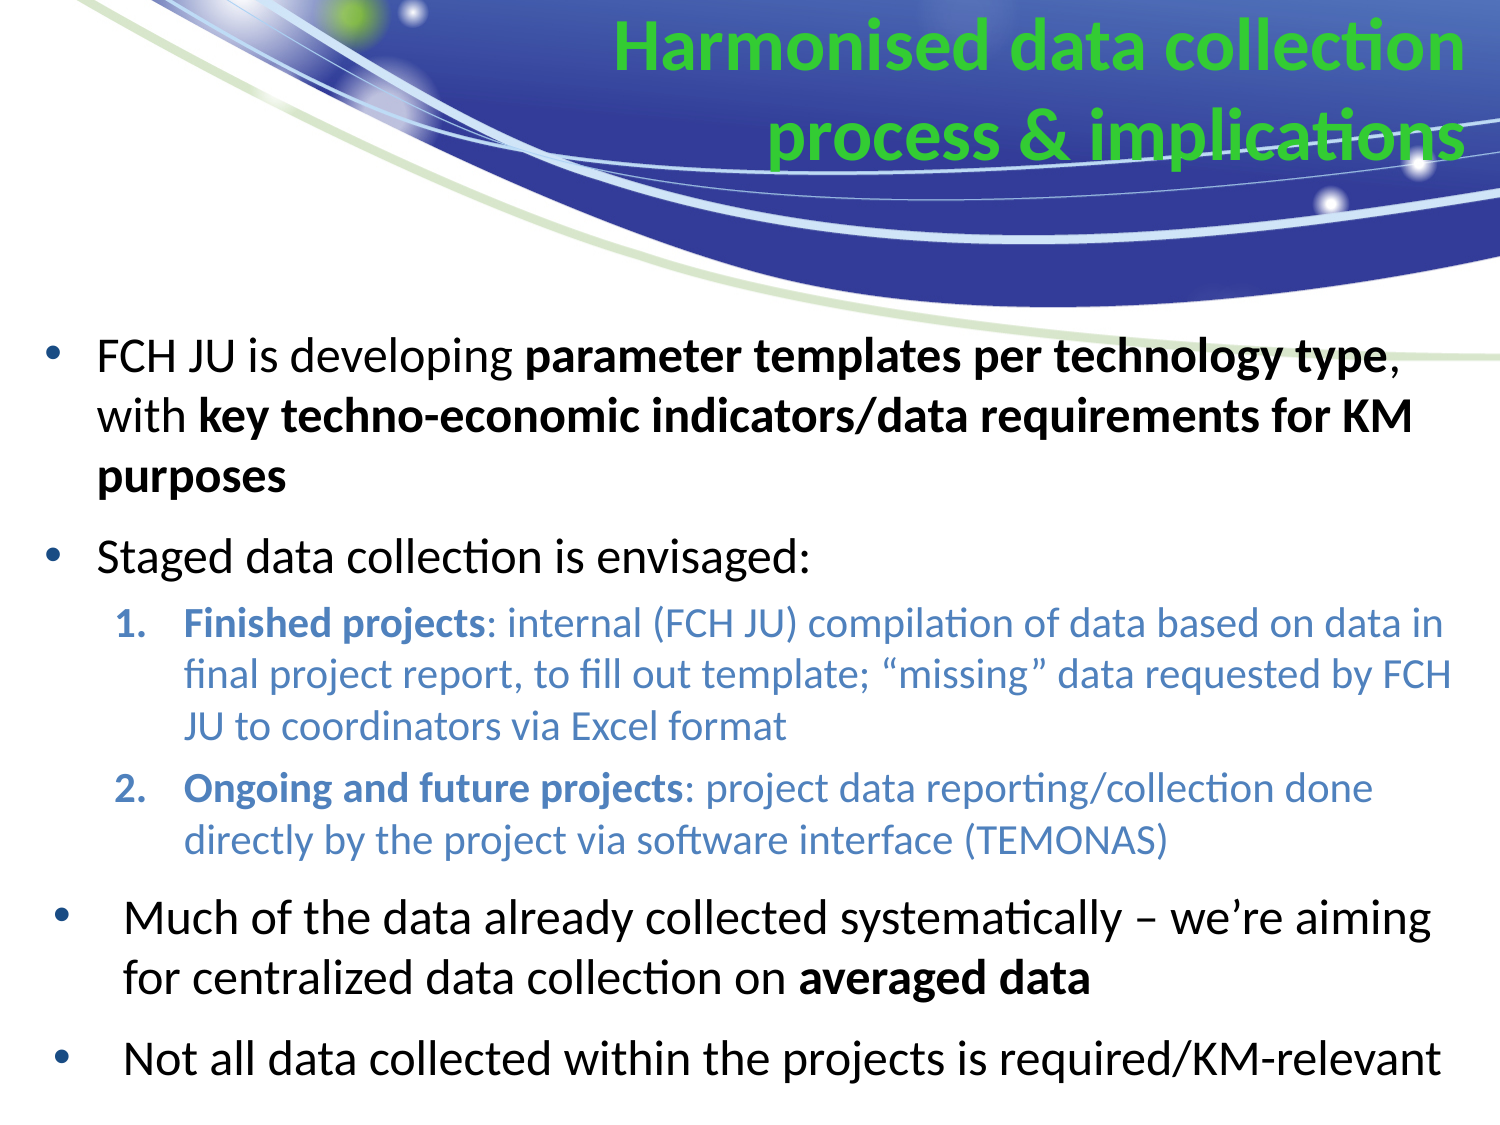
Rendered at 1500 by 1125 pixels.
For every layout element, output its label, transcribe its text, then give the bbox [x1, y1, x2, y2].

list FCH JU is developing parameter templates per technology type, with key techno-economic indicators/data requirements for KM purposes Staged data collection is envisaged: Finished projects: internal (FCH JU) compilation of data based on data in final project report, to fill out template; “missing” data requested by FCH JU to coordinators via Excel format Ongoing and future projects: project data reporting/collection done directly by the project via software interface (TEMONAS) Much of the data already collected systematically – we’re aiming for centralized data collection on averaged data Not all data collected within the projects is required/KM-relevant [29, 314, 1483, 1106]
picture [0, 0, 1500, 1125]
title Harmonised data collection process & implications [371, 0, 1483, 172]
